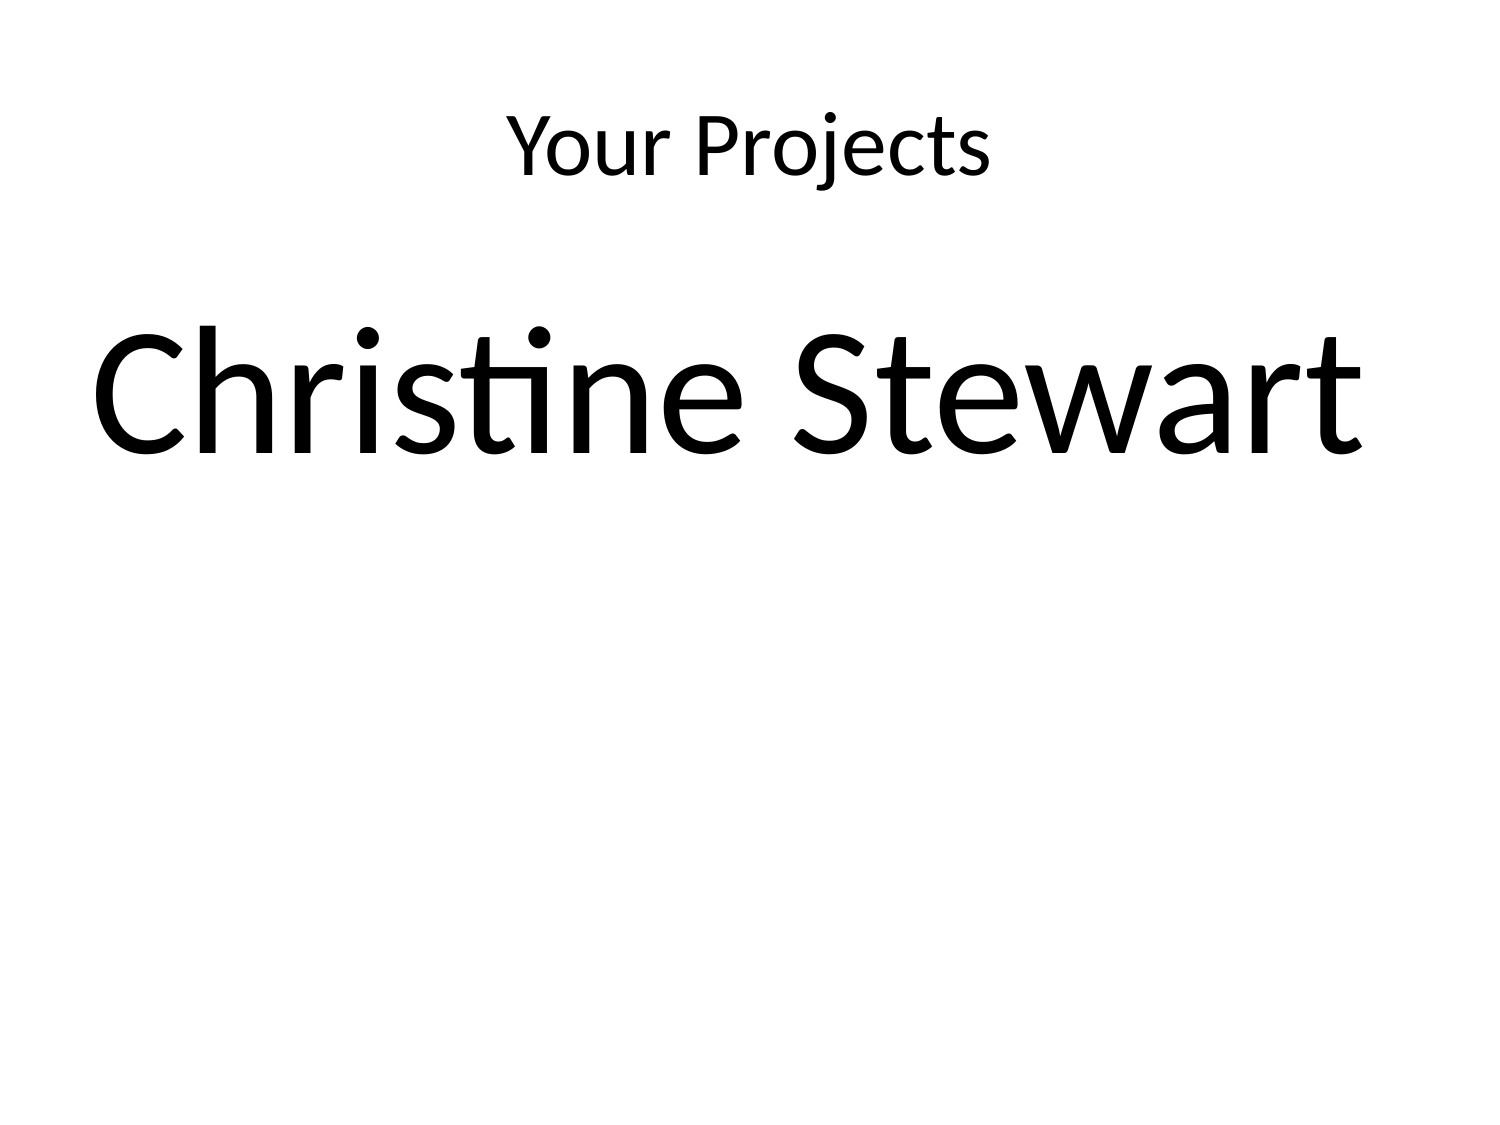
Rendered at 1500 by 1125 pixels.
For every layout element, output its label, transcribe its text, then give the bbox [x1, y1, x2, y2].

title Your Projects [75, 45, 1425, 233]
list Christine Stewart [75, 262, 1425, 1005]
